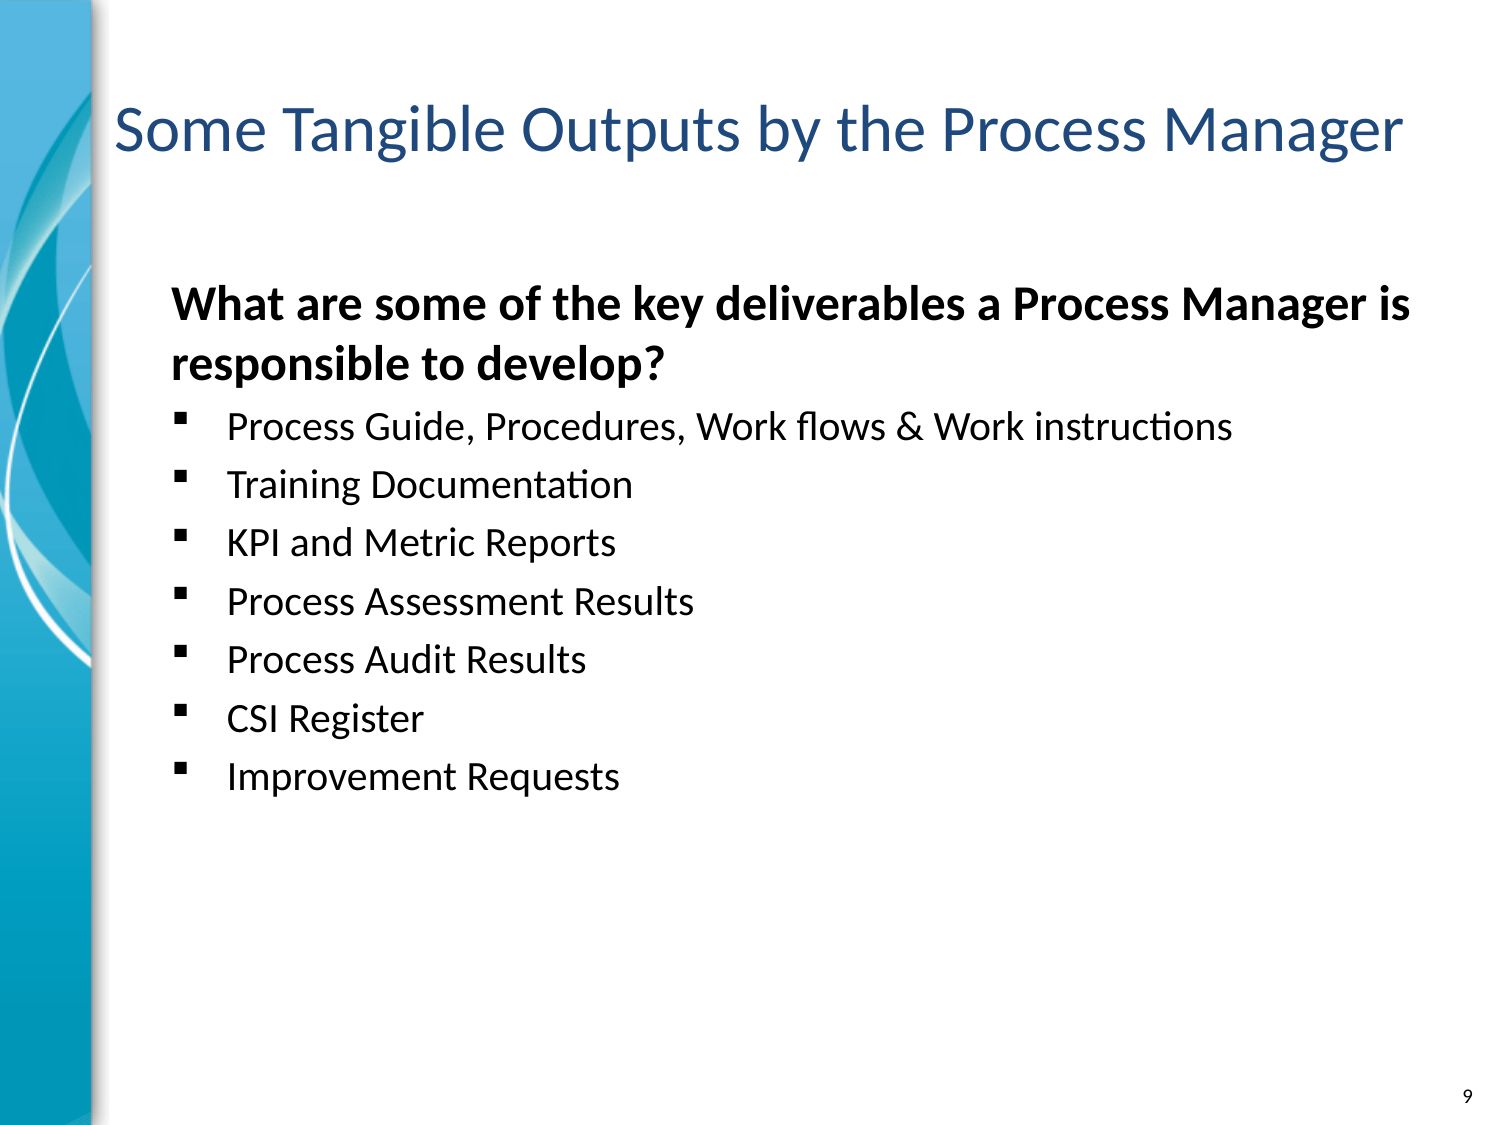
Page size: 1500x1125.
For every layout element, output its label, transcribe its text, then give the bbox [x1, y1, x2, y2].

list What are some of the key deliverables a Process Manager is responsible to develop? Process Guide, Procedures, Work flows & Work instructions Training Documentation KPI and Metric Reports Process Assessment Results Process Audit Results CSI Register Improvement Requests [99, 262, 1459, 1100]
text_box 9 [1437, 1074, 1488, 1111]
title Some Tangible Outputs by the Process Manager [99, 24, 1450, 225]
picture [0, 0, 110, 1125]
